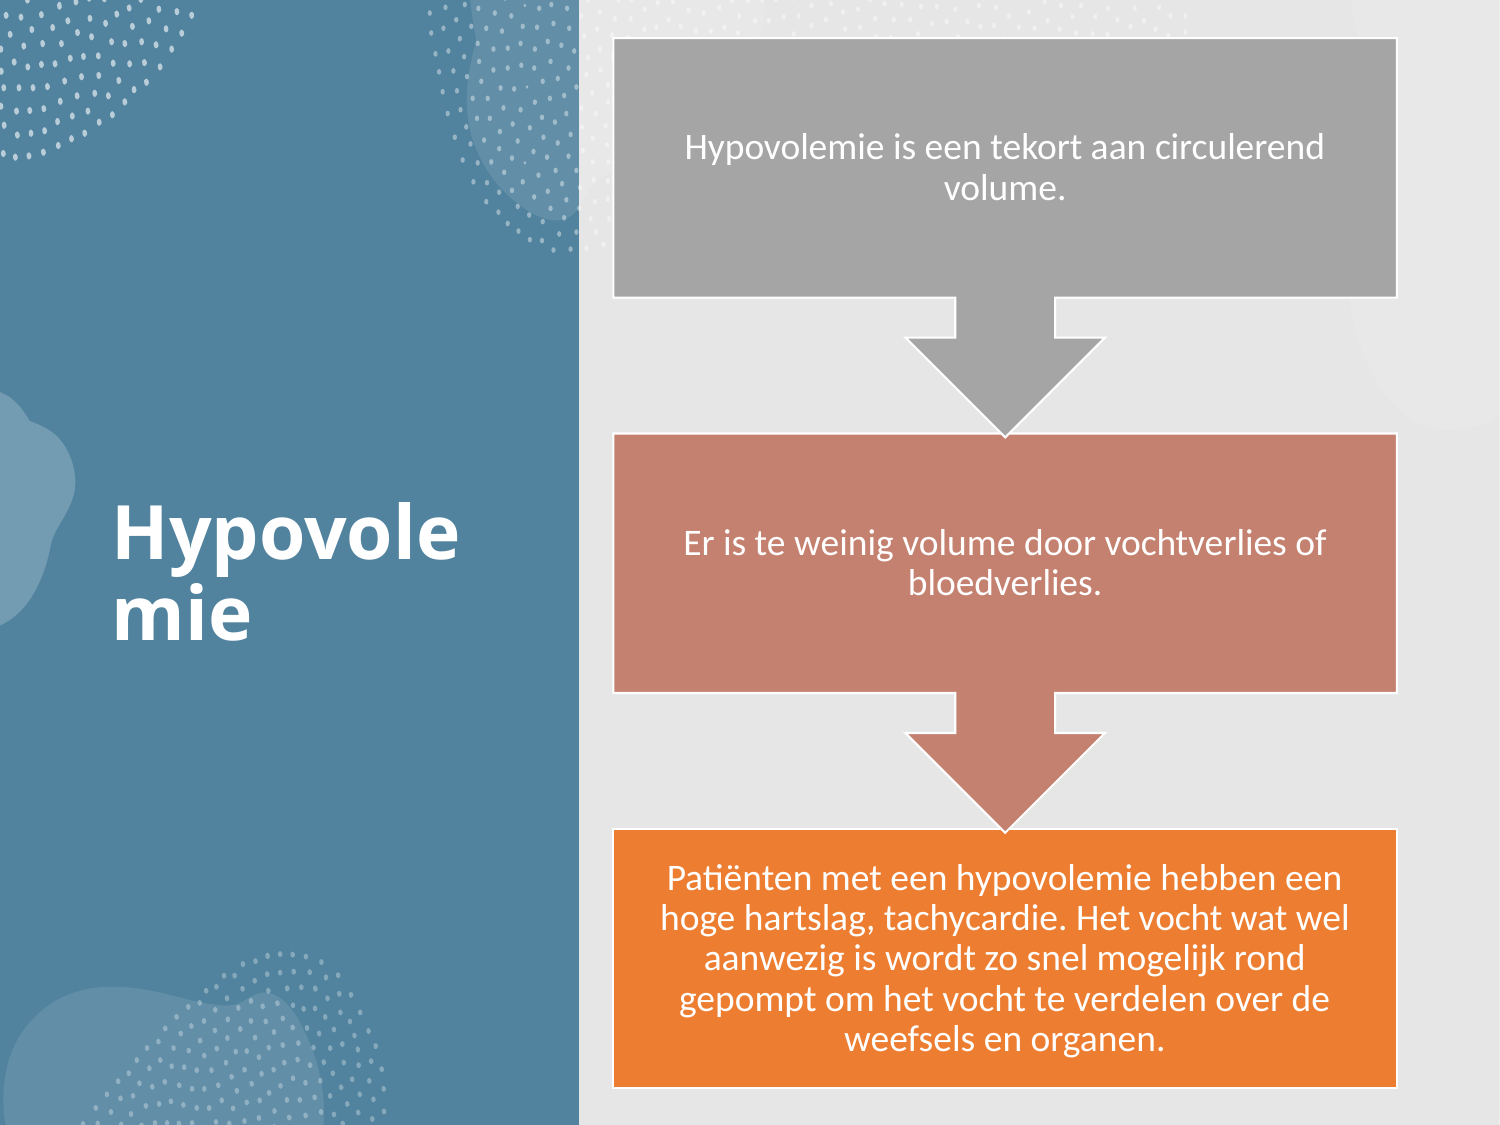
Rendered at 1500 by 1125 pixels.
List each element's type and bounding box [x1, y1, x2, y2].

text_box [0, 0, 1500, 1125]
list [613, 37, 1397, 1089]
